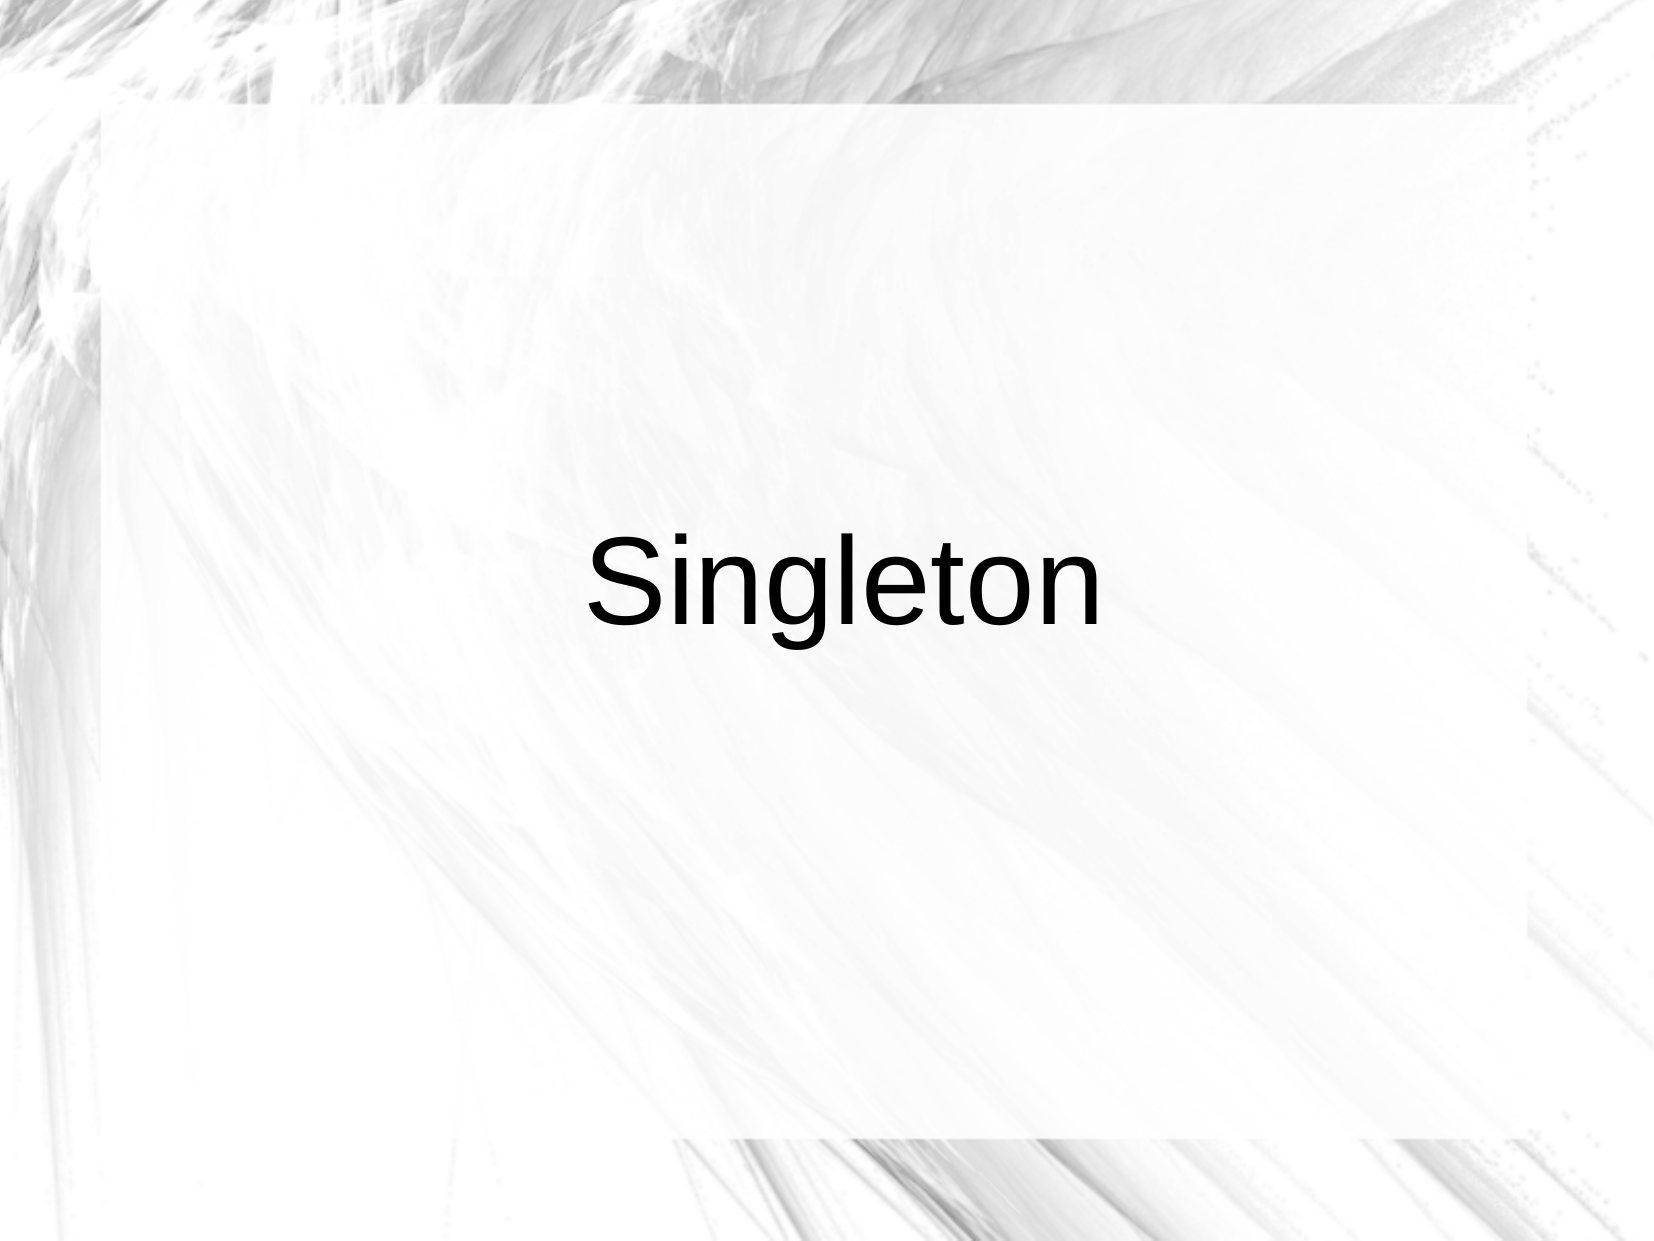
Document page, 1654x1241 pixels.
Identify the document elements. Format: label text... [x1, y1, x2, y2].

picture [0, 0, 1654, 1241]
list Singleton [118, 319, 1571, 1102]
